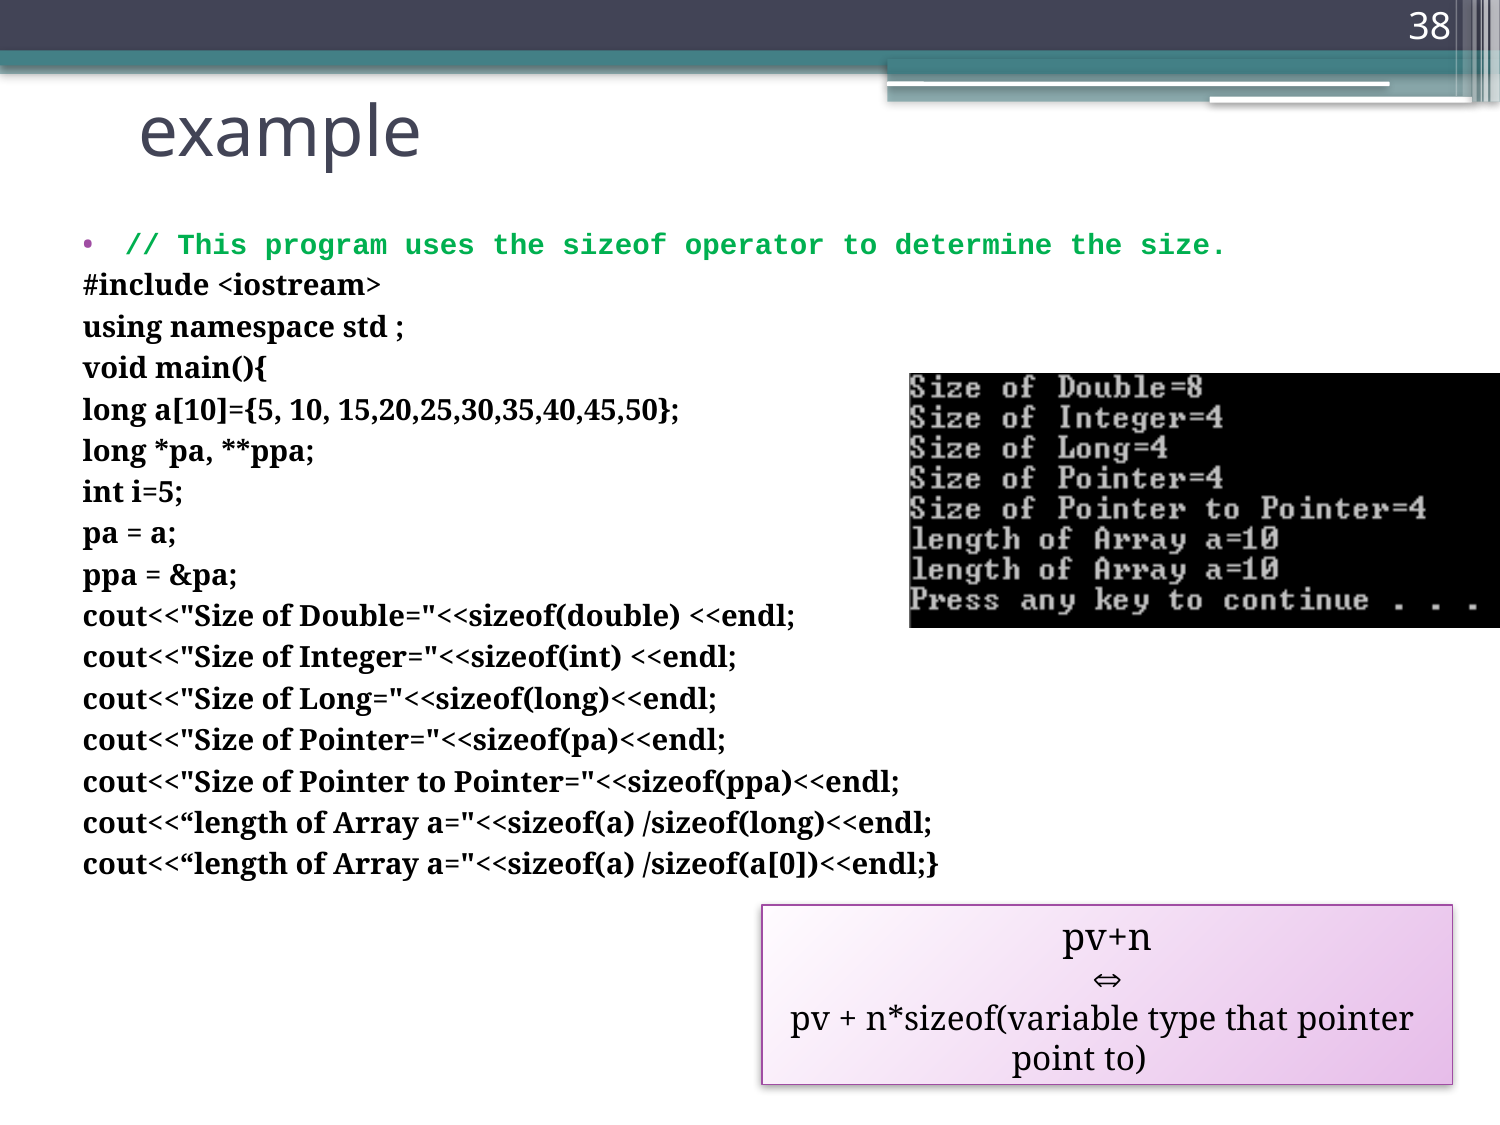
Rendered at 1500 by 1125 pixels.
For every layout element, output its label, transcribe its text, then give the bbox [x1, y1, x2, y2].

text_box pv+n  pv + n*sizeof(variable type that pointer point to) [761, 904, 1453, 1085]
title example [123, 78, 1399, 179]
picture [909, 373, 1500, 628]
slide_number 38 [1341, 0, 1466, 61]
list // This program uses the sizeof operator to determine the size. #include <iostream> using namespace std ; void main(){ long a[10]={5, 10, 15,20,25,30,35,40,45,50}; long *pa, **ppa; int i=5; pa = a; ppa = &pa; cout<<"Size of Double="<<sizeof(double) <<endl; cout<<"Size of Integer="<<sizeof(int) <<endl; cout<<"Size of Long="<<sizeof(long)<<endl; cout<<"Size of Pointer="<<sizeof(pa)<<endl; cout<<"Size of Pointer to Pointer="<<sizeof(ppa)<<endl; cout<<“length of Array a="<<sizeof(a) /sizeof(long)<<endl; cout<<“length of Array a="<<sizeof(a) /sizeof(a[0])<<endl;} [50, 224, 1463, 929]
